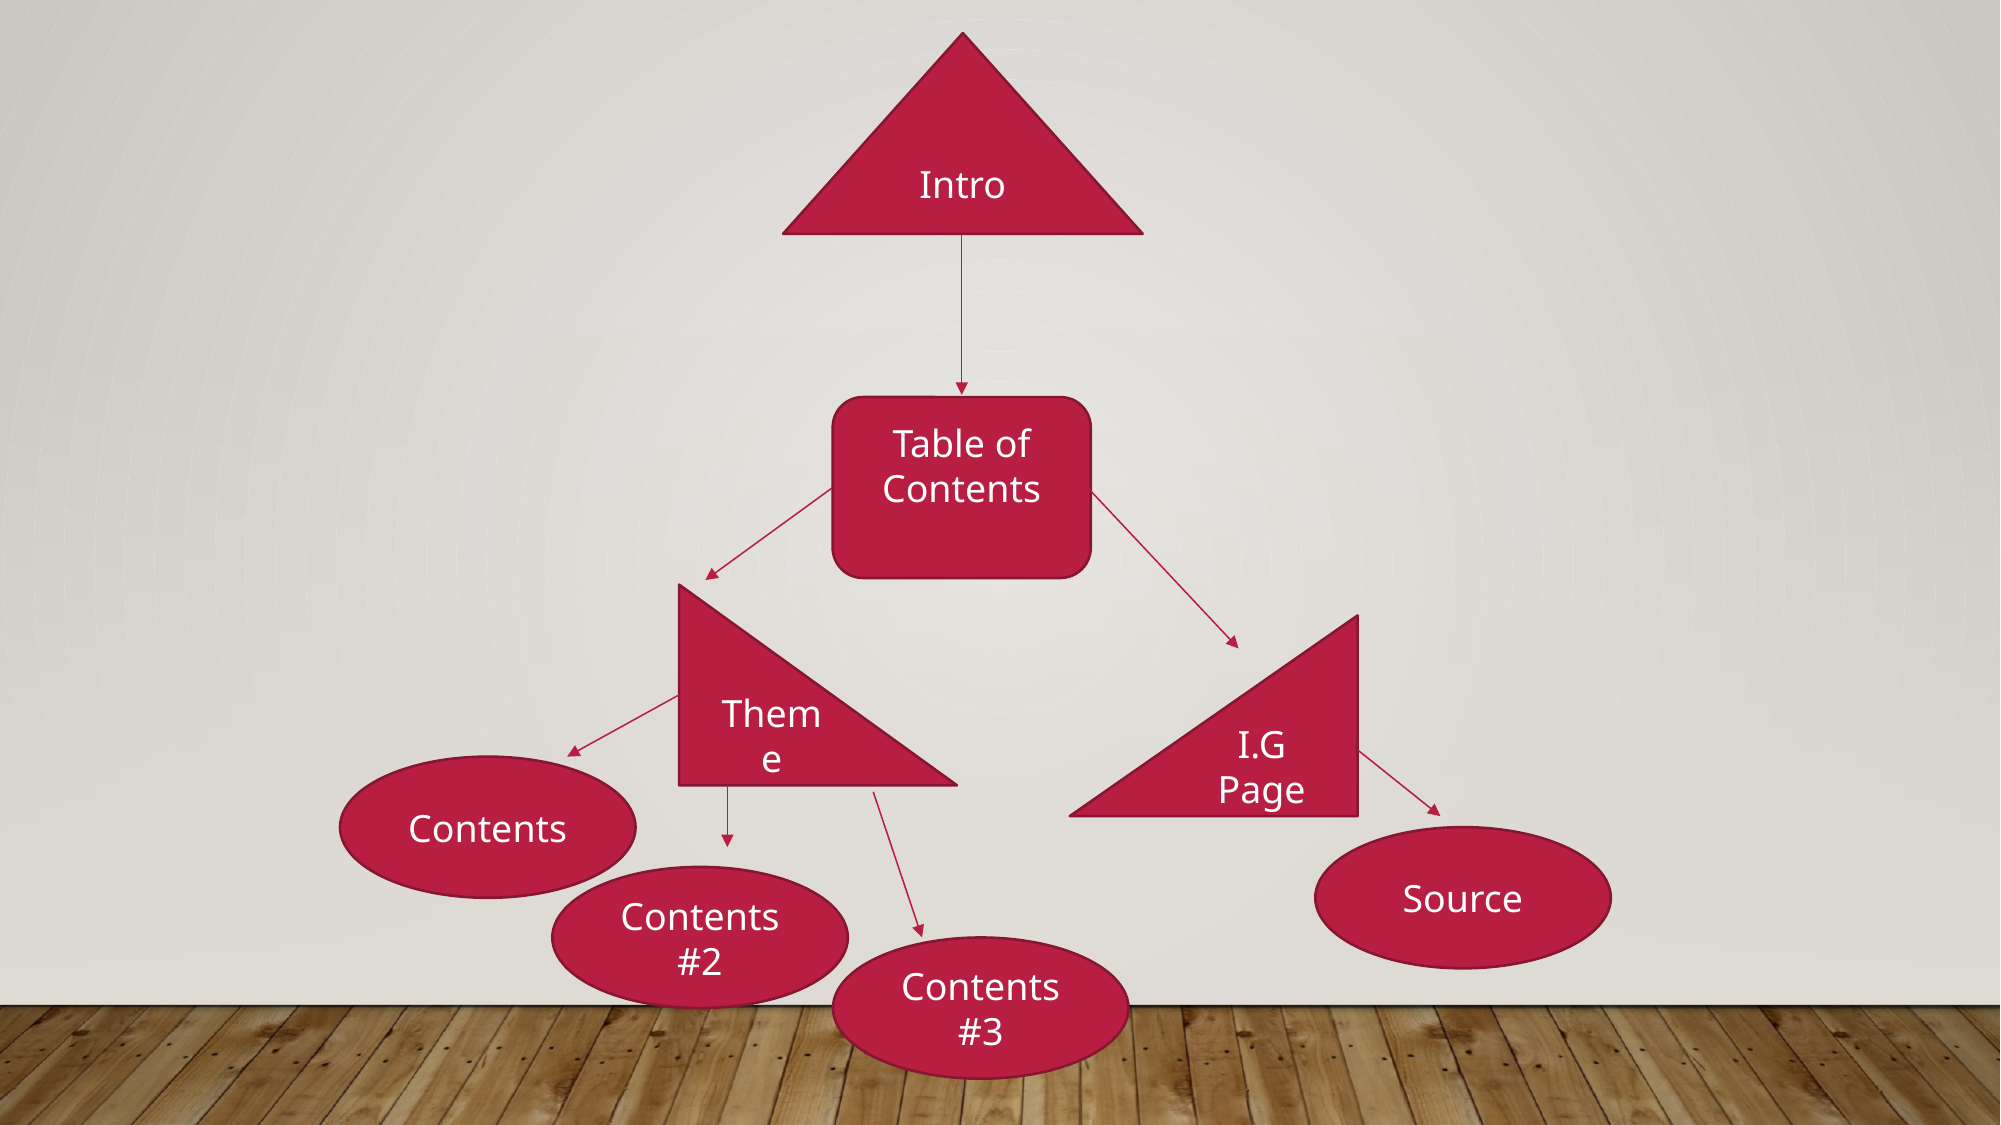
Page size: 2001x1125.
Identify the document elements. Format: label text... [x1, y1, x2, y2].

text_box Contents #2 [550, 865, 850, 1010]
text_box Theme [677, 583, 959, 787]
picture [0, 1005, 2000, 1125]
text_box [705, 487, 833, 581]
text_box Source [1313, 825, 1613, 970]
text_box Contents #3 [831, 936, 1130, 1080]
text_box I.G Page [1068, 614, 1359, 818]
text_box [1357, 749, 1441, 817]
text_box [566, 694, 680, 757]
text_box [1087, 487, 1239, 649]
text_box Intro [781, 31, 1144, 236]
text_box Contents [338, 755, 637, 900]
text_box Table of Contents [831, 395, 1093, 580]
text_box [872, 791, 923, 938]
